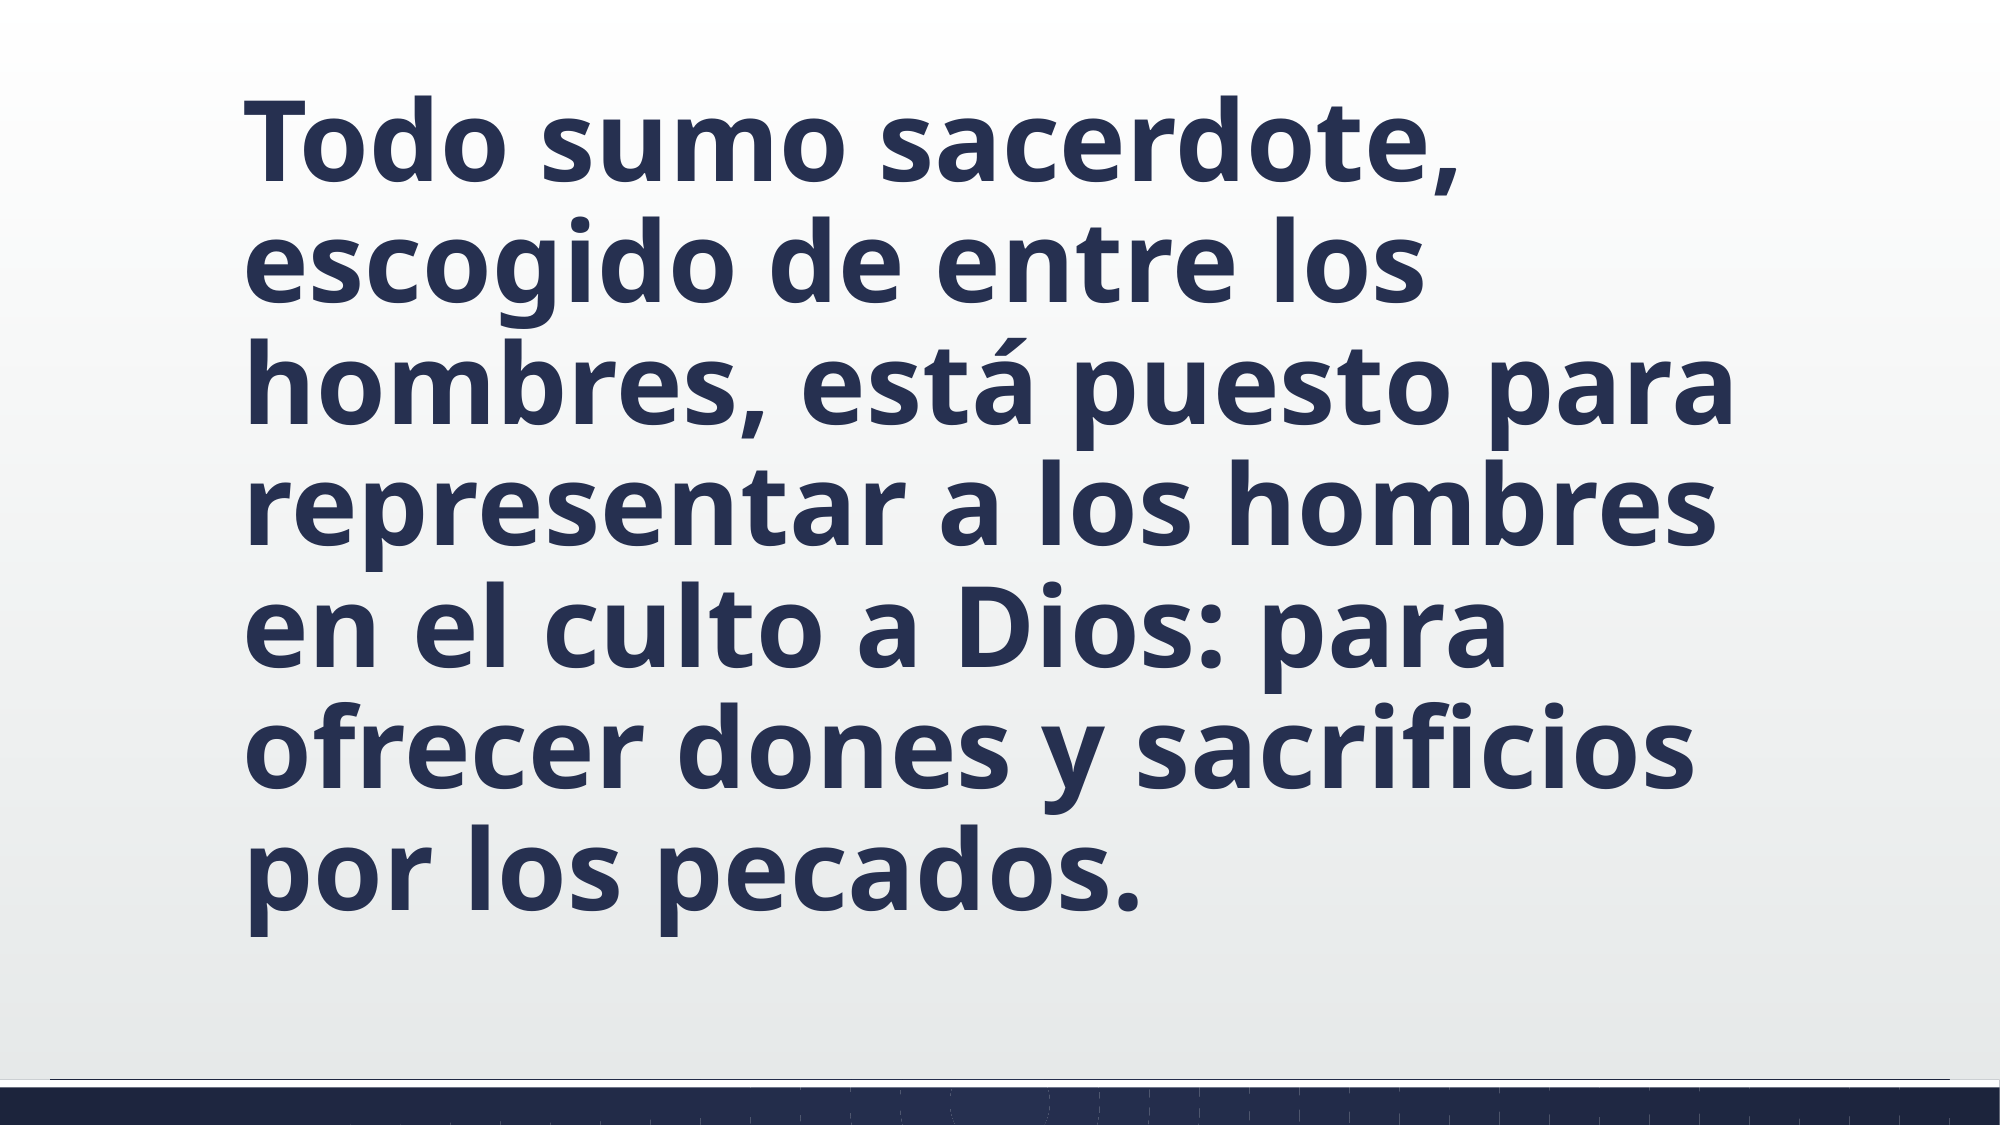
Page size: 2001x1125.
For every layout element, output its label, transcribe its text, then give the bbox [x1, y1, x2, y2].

list Todo sumo sacerdote, escogido de entre los hombres, está puesto para representar a los hombres en el culto a Dios: para ofrecer dones y sacrificios por los pecados. [219, 76, 1816, 990]
